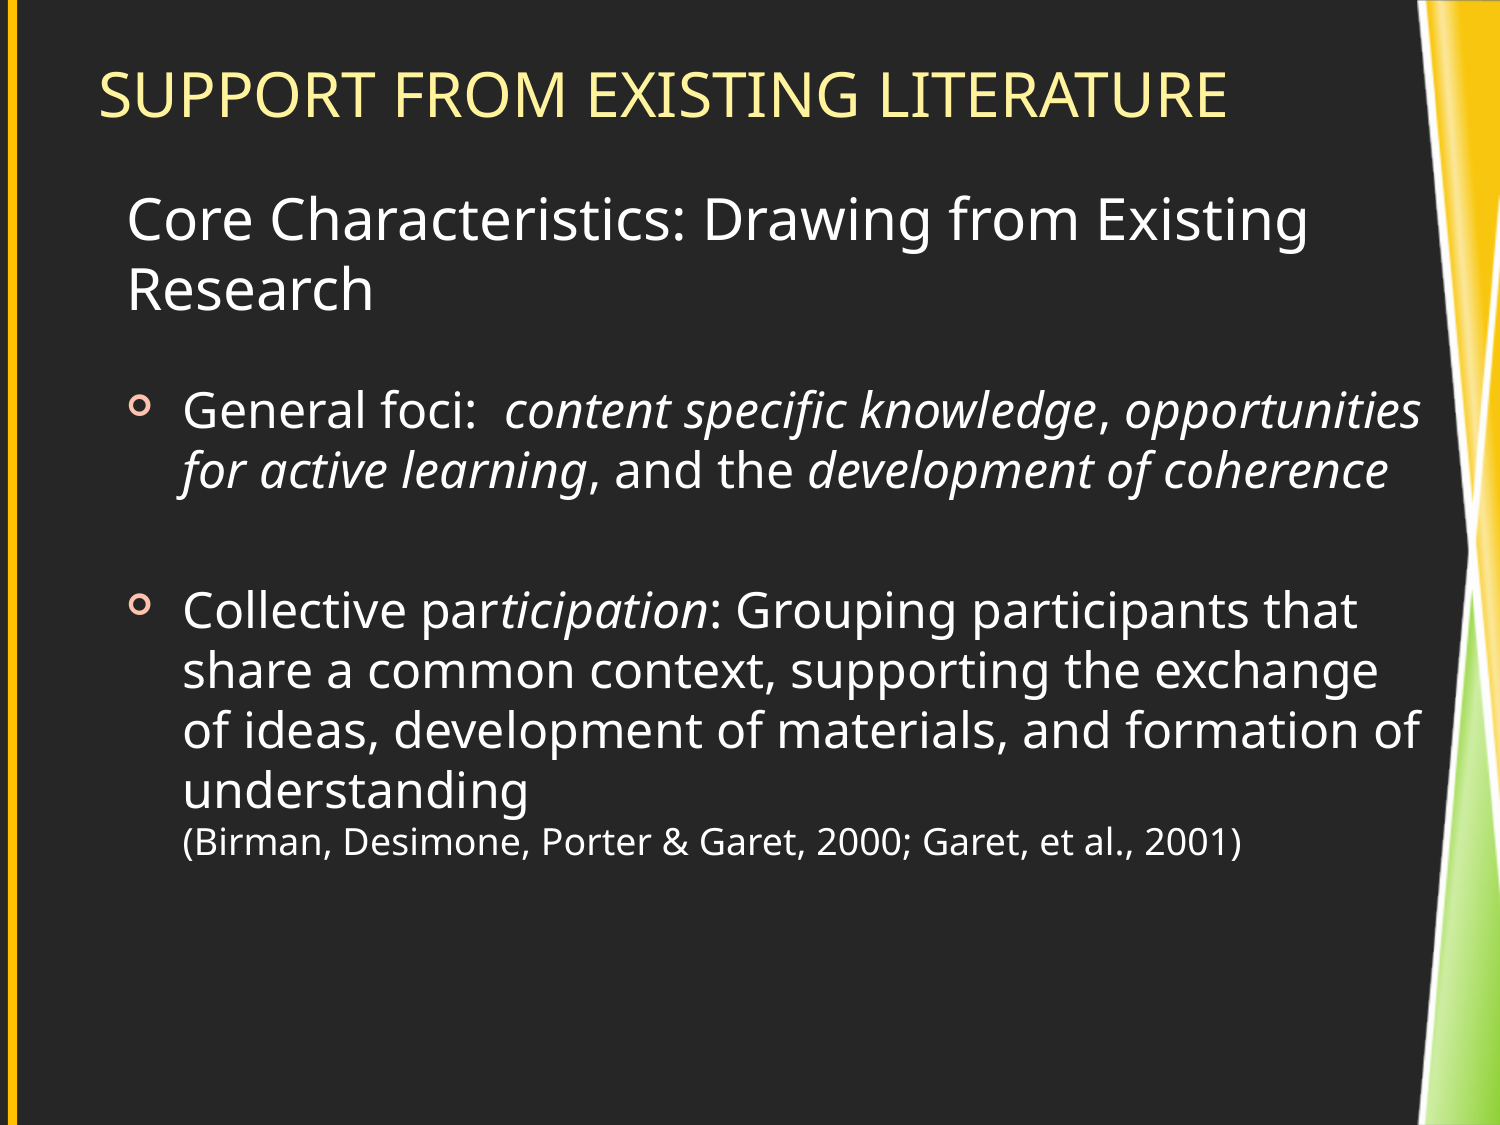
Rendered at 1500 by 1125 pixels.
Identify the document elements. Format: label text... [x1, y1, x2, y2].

title Support From Existing Literature [83, 19, 1309, 138]
list Core Characteristics: Drawing from Existing Research General foci: content specific knowledge, opportunities for active learning, and the development of coherence Collective participation: Grouping participants that share a common context, supporting the exchange of ideas, development of materials, and formation of understanding (Birman, Desimone, Porter & Garet, 2000; Garet, et al., 2001) [100, 174, 1454, 1050]
picture [1418, 1, 1500, 1124]
